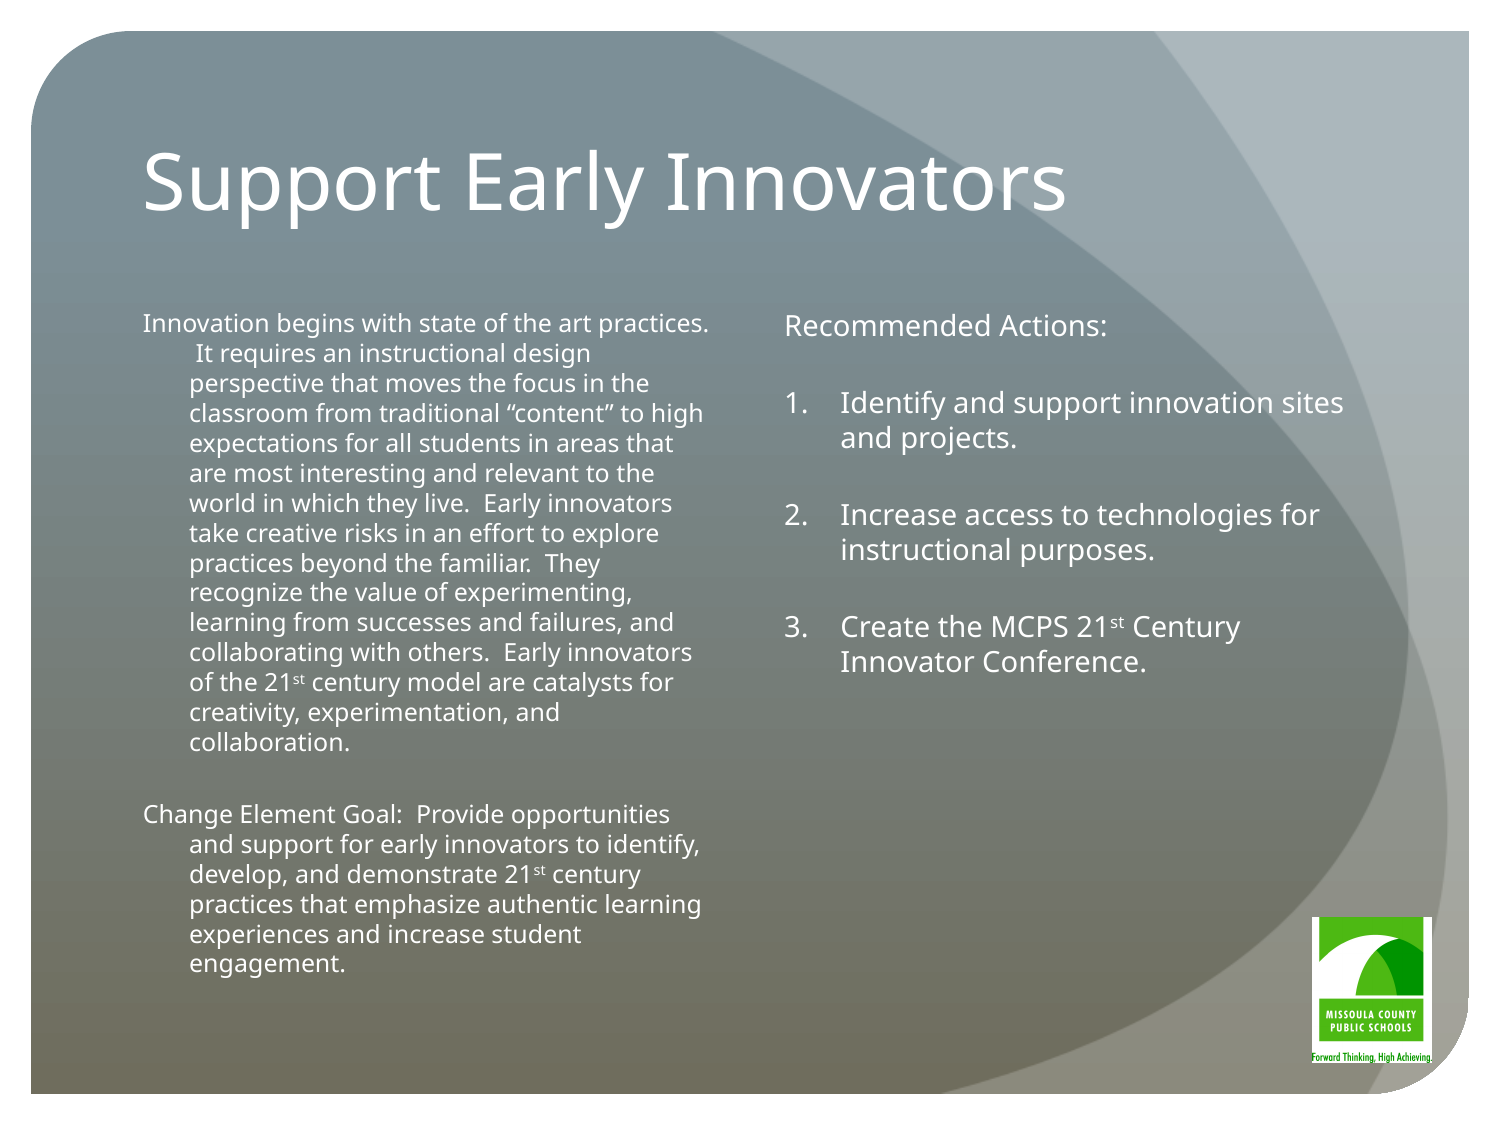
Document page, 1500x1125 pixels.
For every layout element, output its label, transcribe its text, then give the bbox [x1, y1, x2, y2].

title Support Early Innovators [127, 62, 1372, 234]
picture [24, 30, 1473, 1094]
list Innovation begins with state of the art practices. It requires an instructional design perspective that moves the focus in the classroom from traditional “content” to high expectations for all students in areas that are most interesting and relevant to the world in which they live. Early innovators take creative risks in an effort to explore practices beyond the familiar. They recognize the value of experimenting, learning from successes and failures, and collaborating with others. Early innovators of the 21st century model are catalysts for creativity, experimentation, and collaboration. Change Element Goal: Provide opportunities and support for early innovators to identify, develop, and demonstrate 21st century practices that emphasize authentic learning experiences and increase student engagement. [127, 299, 728, 993]
list Recommended Actions: Identify and support innovation sites and projects. Increase access to technologies for instructional purposes. Create the MCPS 21st Century Innovator Conference. [769, 299, 1370, 993]
